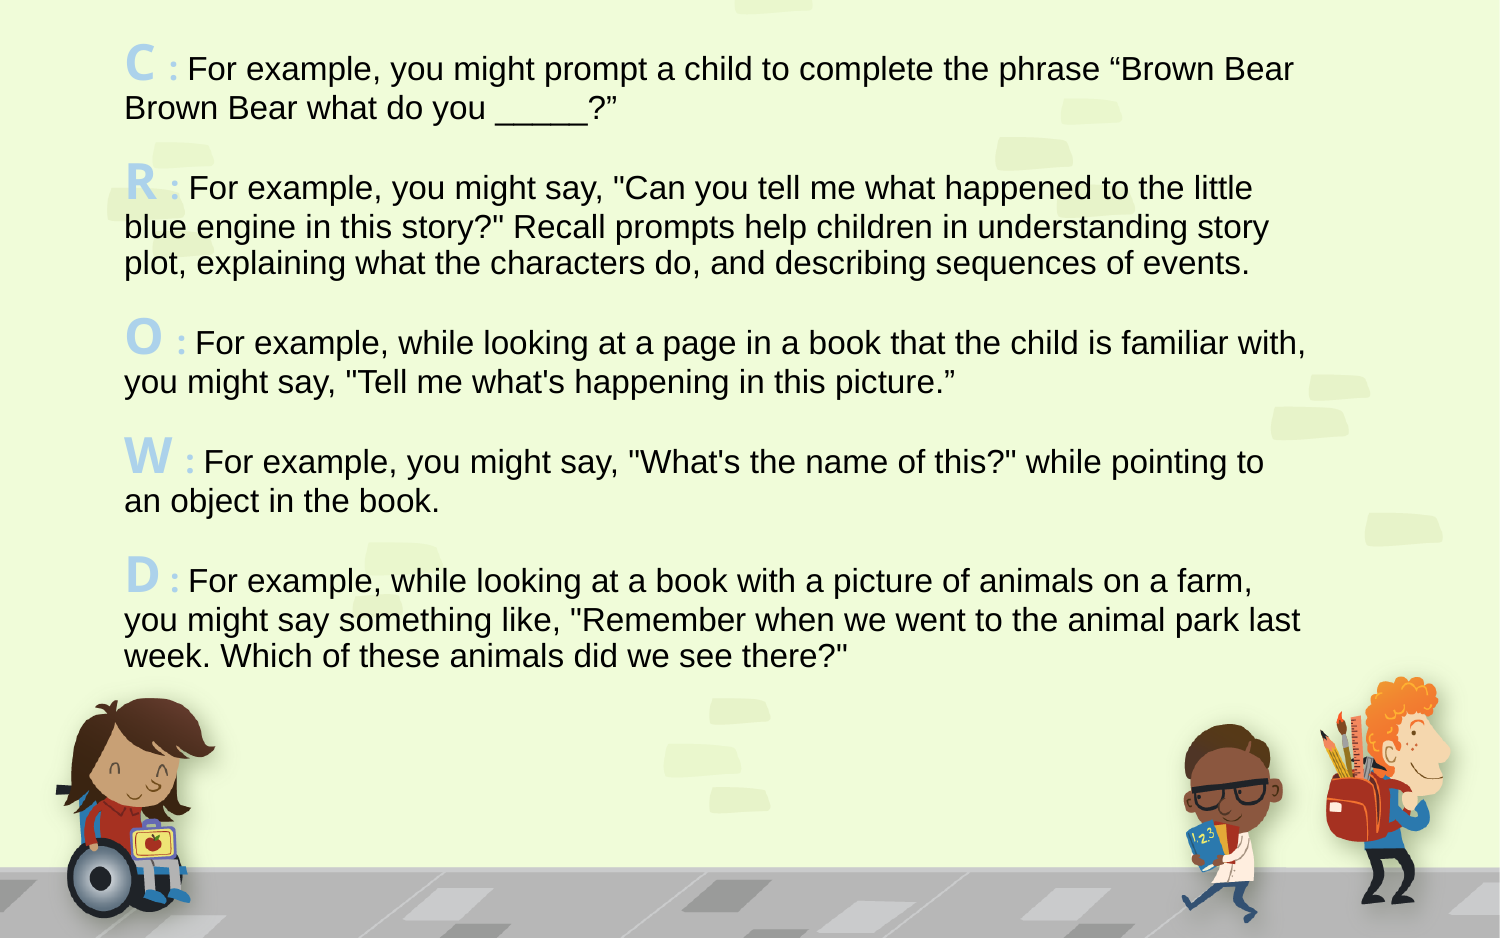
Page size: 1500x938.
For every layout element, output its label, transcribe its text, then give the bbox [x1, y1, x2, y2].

list C : For example, you might prompt a child to complete the phrase “Brown Bear Brown Bear what do you _____?” R : For example, you might say, "Can you tell me what happened to the little blue engine in this story?" Recall prompts help children in understanding story plot, explaining what the characters do, and describing sequences of events. O : For example, while looking at a page in a book that the child is familiar with, you might say, "Tell me what's happening in this picture.” W : For example, you might say, "What's the name of this?" while pointing to an object in the book. D : For example, while looking at a book with a picture of animals on a farm, you might say something like, "Remember when we went to the animal park last week. Which of these animals did we see there?" [112, 31, 1322, 688]
picture [0, 0, 1500, 938]
